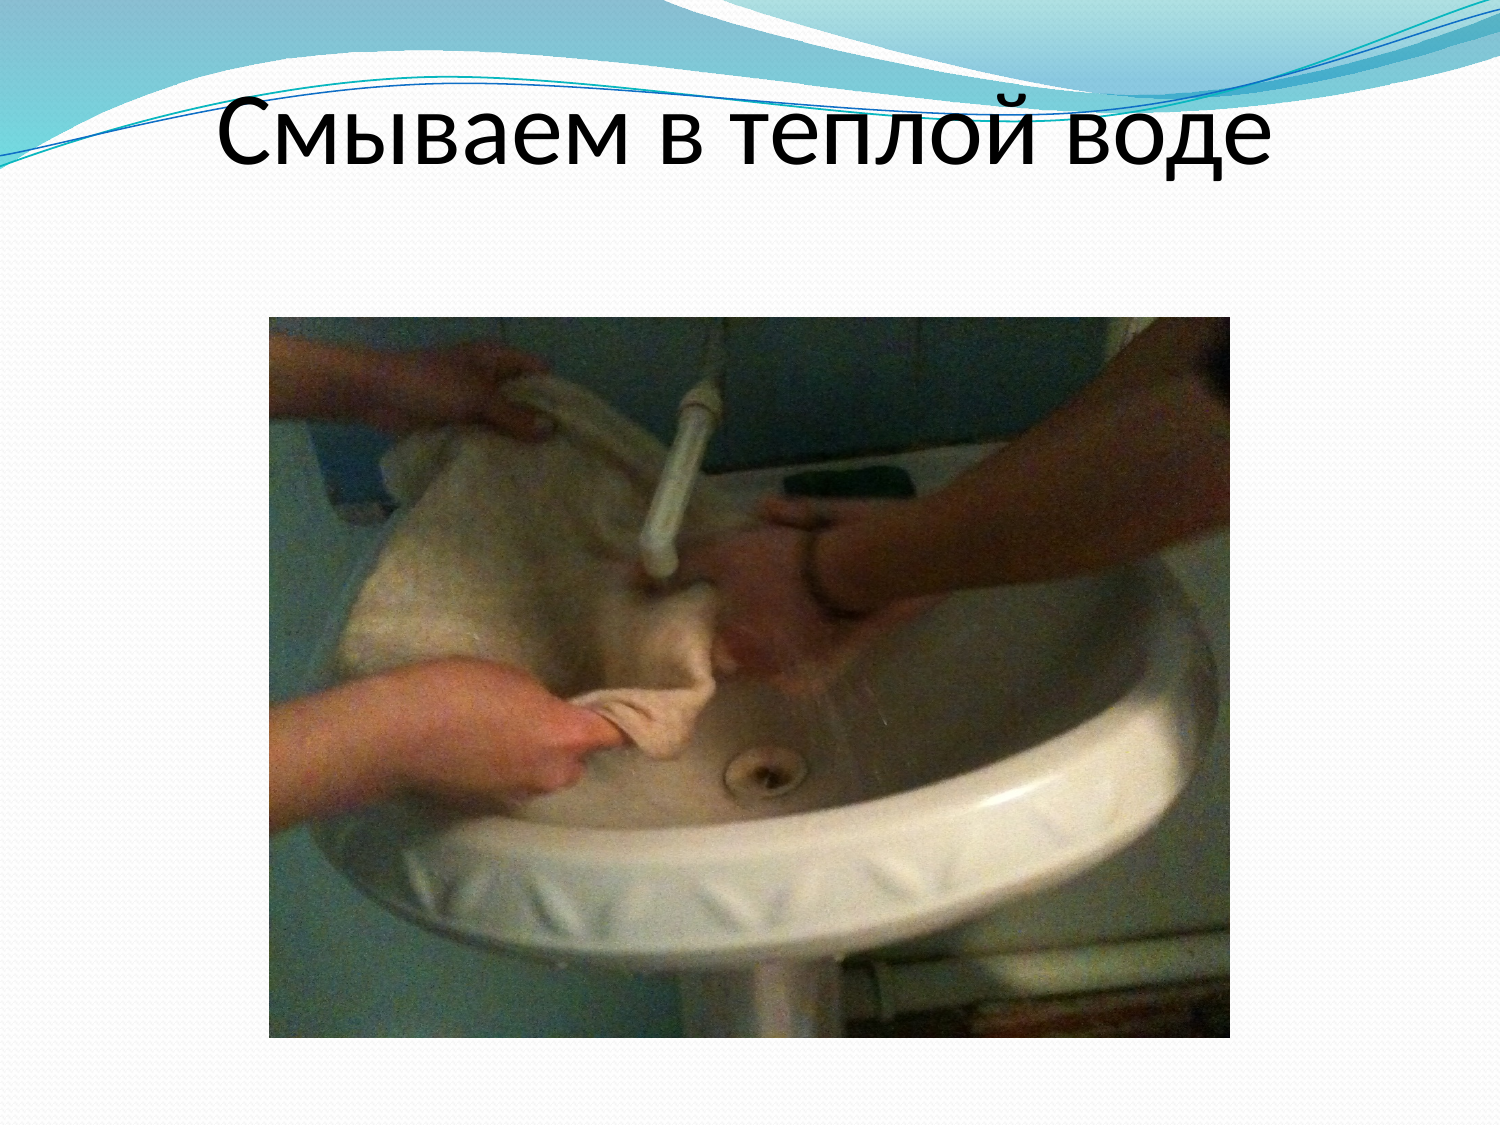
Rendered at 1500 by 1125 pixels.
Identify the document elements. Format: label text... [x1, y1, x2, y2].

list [269, 317, 1231, 1038]
title Смываем в теплой воде [70, 35, 1421, 186]
